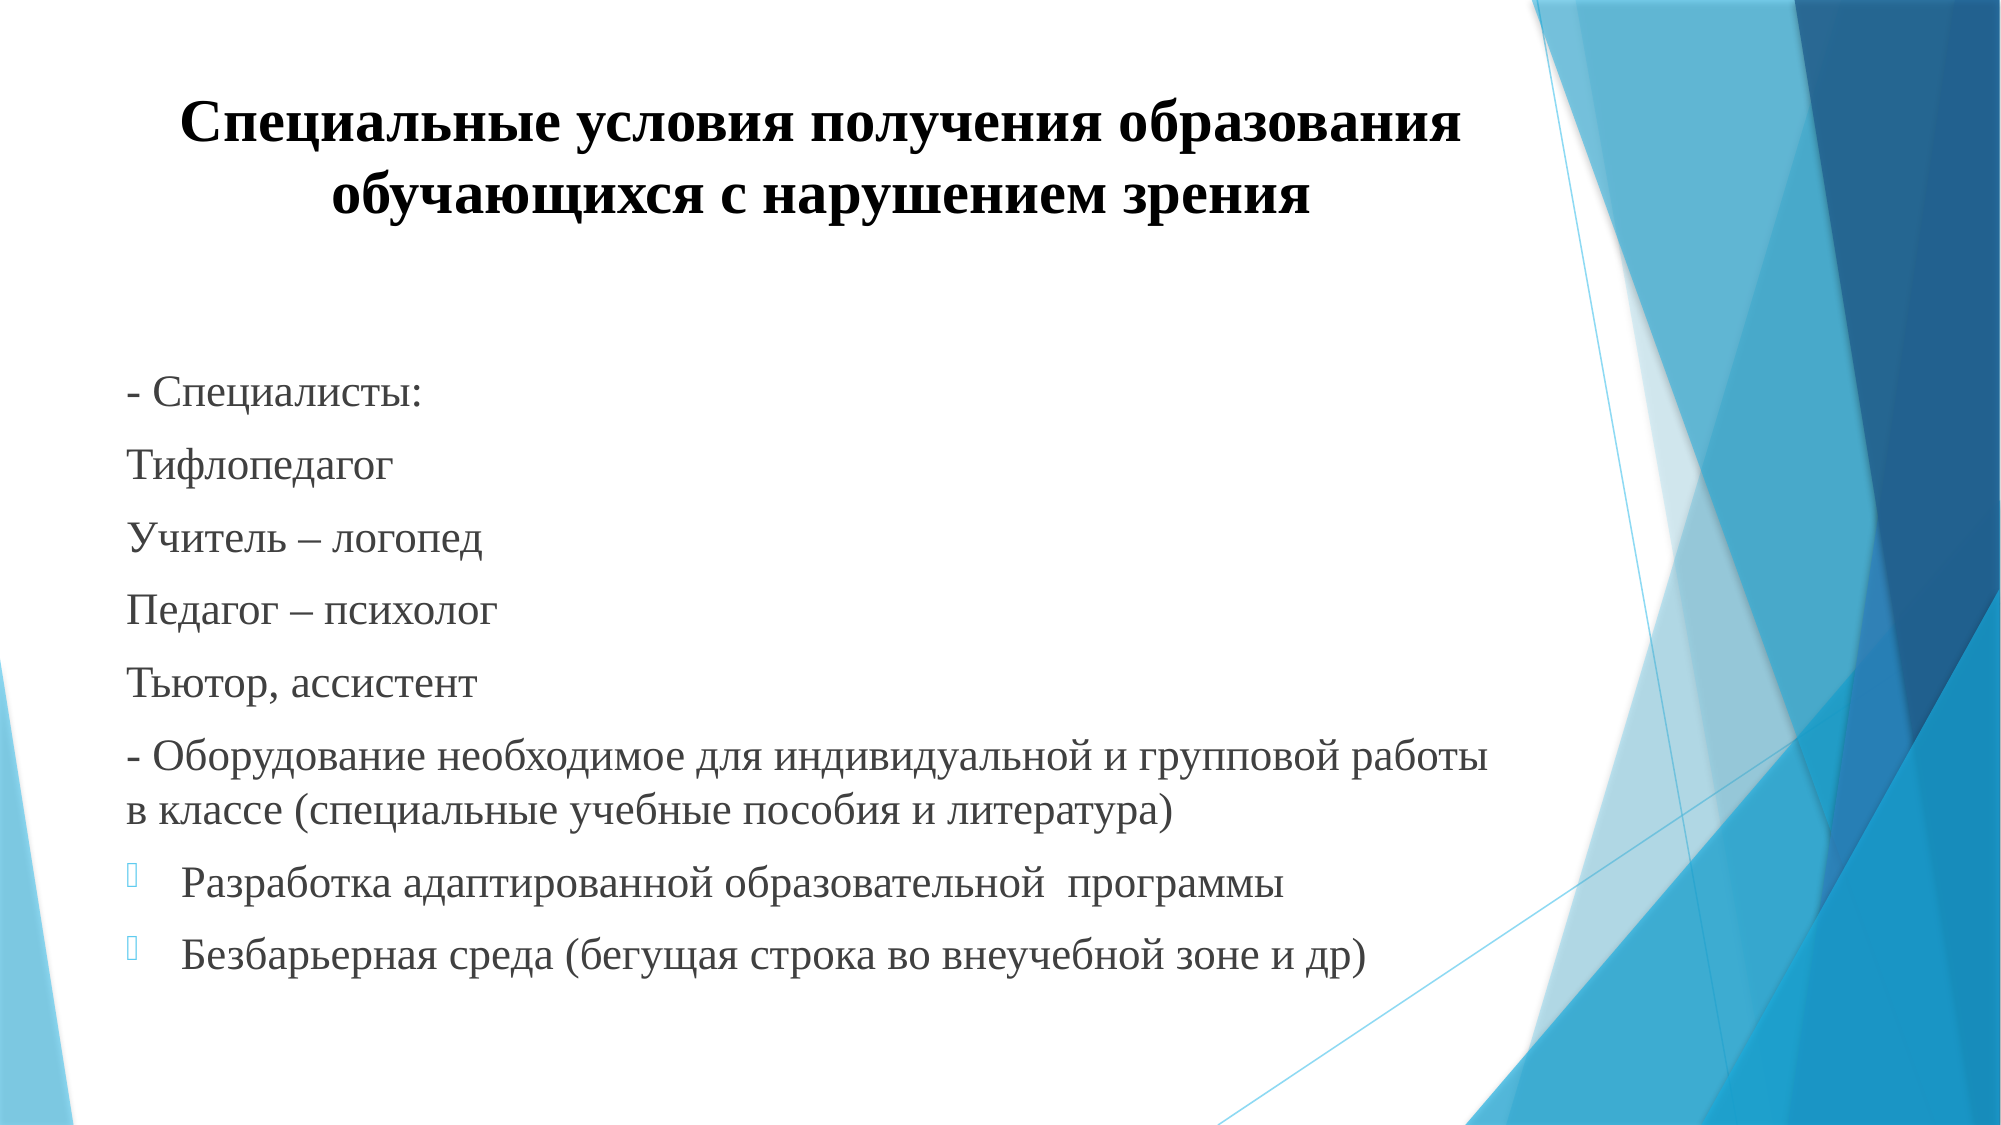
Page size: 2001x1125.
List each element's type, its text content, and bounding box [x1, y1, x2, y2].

title Специальные условия получения образования обучающихся с нарушением зрения [116, 72, 1527, 290]
list - Специалисты: Тифлопедагог Учитель – логопед Педагог – психолог Тьютор, ассистент - Оборудование необходимое для индивидуальной и групповой работы в классе (специальные учебные пособия и литература) Разработка адаптированной образовательной программы Безбарьерная среда (бегущая строка во внеучебной зоне и др) [111, 354, 1522, 992]
